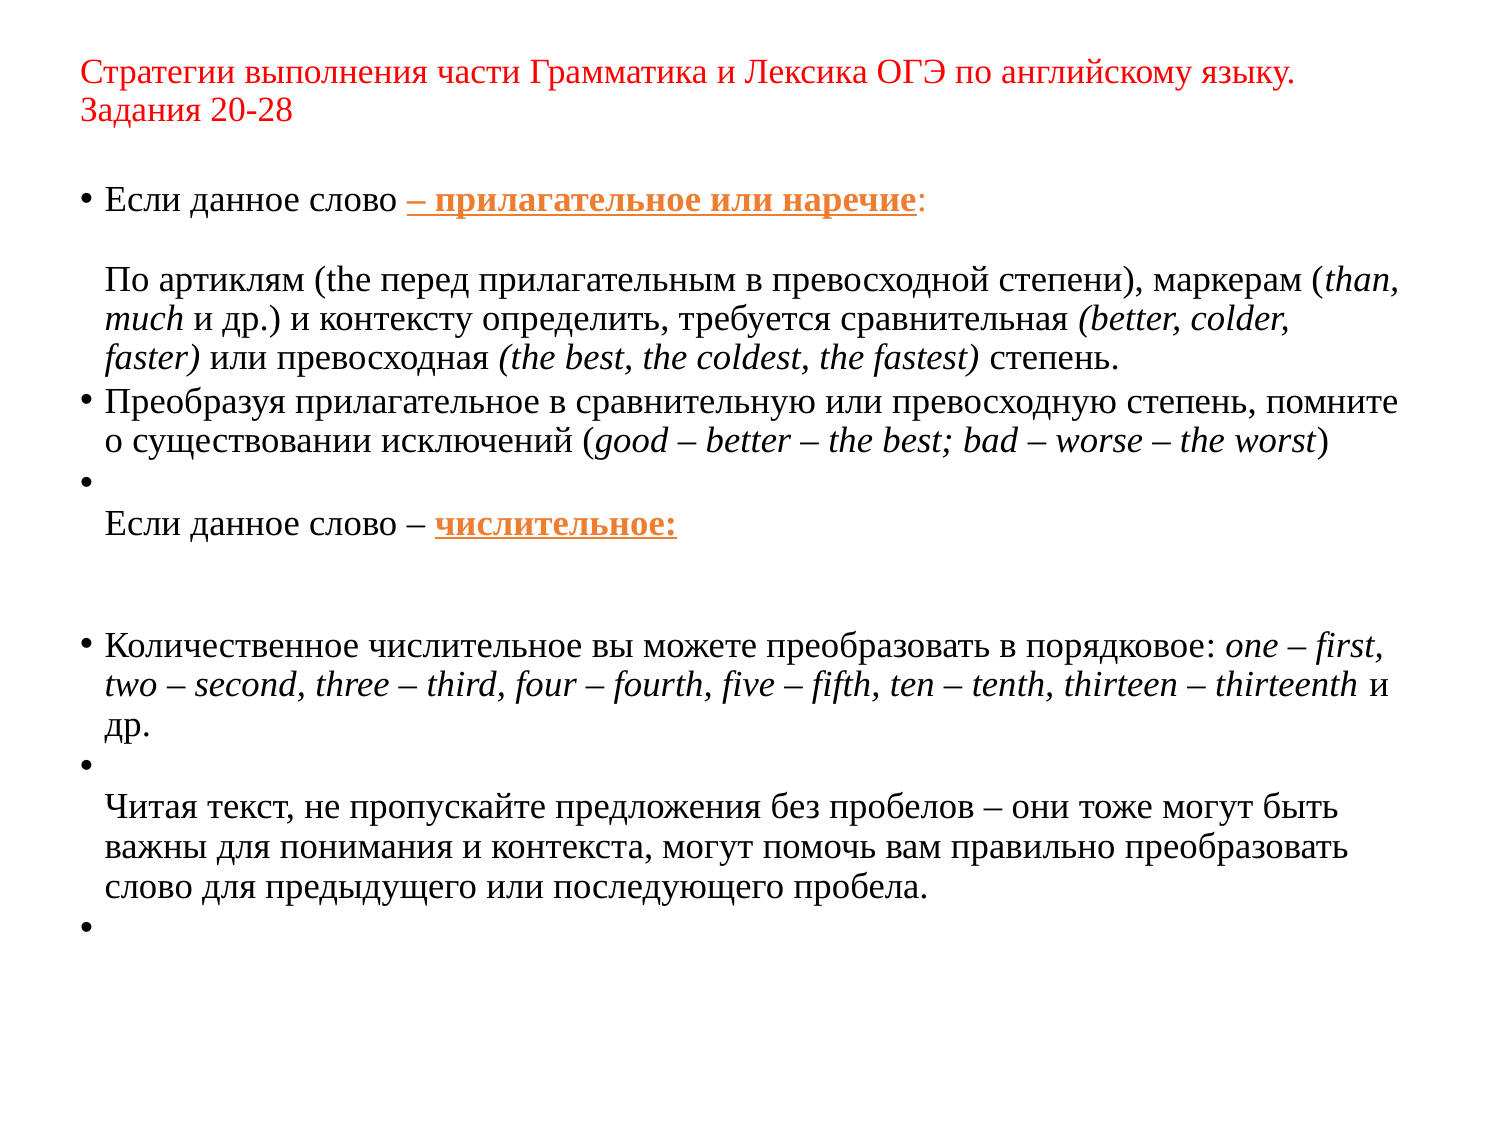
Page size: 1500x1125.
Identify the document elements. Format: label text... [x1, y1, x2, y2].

title Стратегии выполнения части Грамматика и Лексика ОГЭ по английскому языку. Задания 20-28 [64, 45, 1425, 138]
list Если данное слово – прилагательное или наречие: По артиклям (the перед прилагательным в превосходной степени), маркерам (than, much и др.) и контексту определить, требуется сравнительная (better, colder, faster) или превосходная (the best, the coldest, the fastest) степень. Преобразуя прилагательное в сравнительную или превосходную степень, помните о существовании исключений (good – better – the best; bad – worse – the worst) Если данное слово – числительное: Количественное числительное вы можете преобразовать в порядковое: one – first, two – second, three – third, four – fourth, five – fifth, ten – tenth, thirteen – thirteenth и др. Читая текст, не пропускайте предложения без пробелов – они тоже могут быть важны для понимания и контекста, могут помочь вам правильно преобразовать слово для предыдущего или последующего пробела. [64, 172, 1425, 1024]
